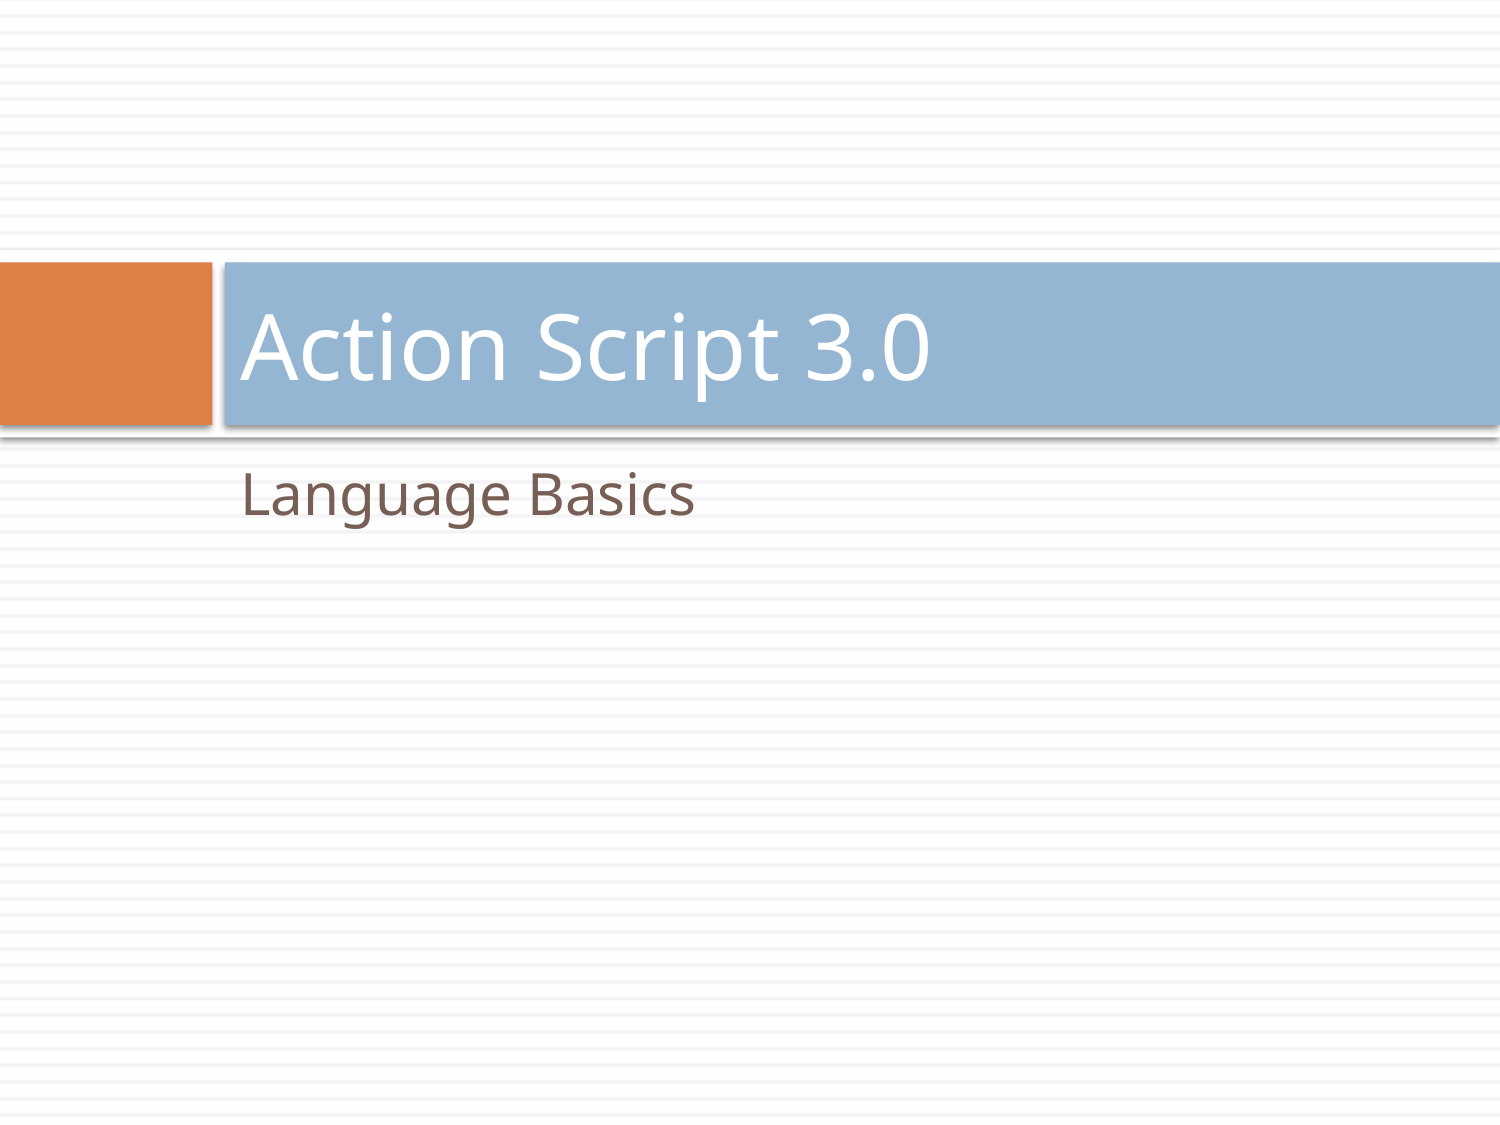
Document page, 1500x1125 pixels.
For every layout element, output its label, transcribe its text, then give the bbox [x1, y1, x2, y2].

title Action Script 3.0 [224, 262, 1476, 426]
list Language Basics [224, 449, 1394, 725]
